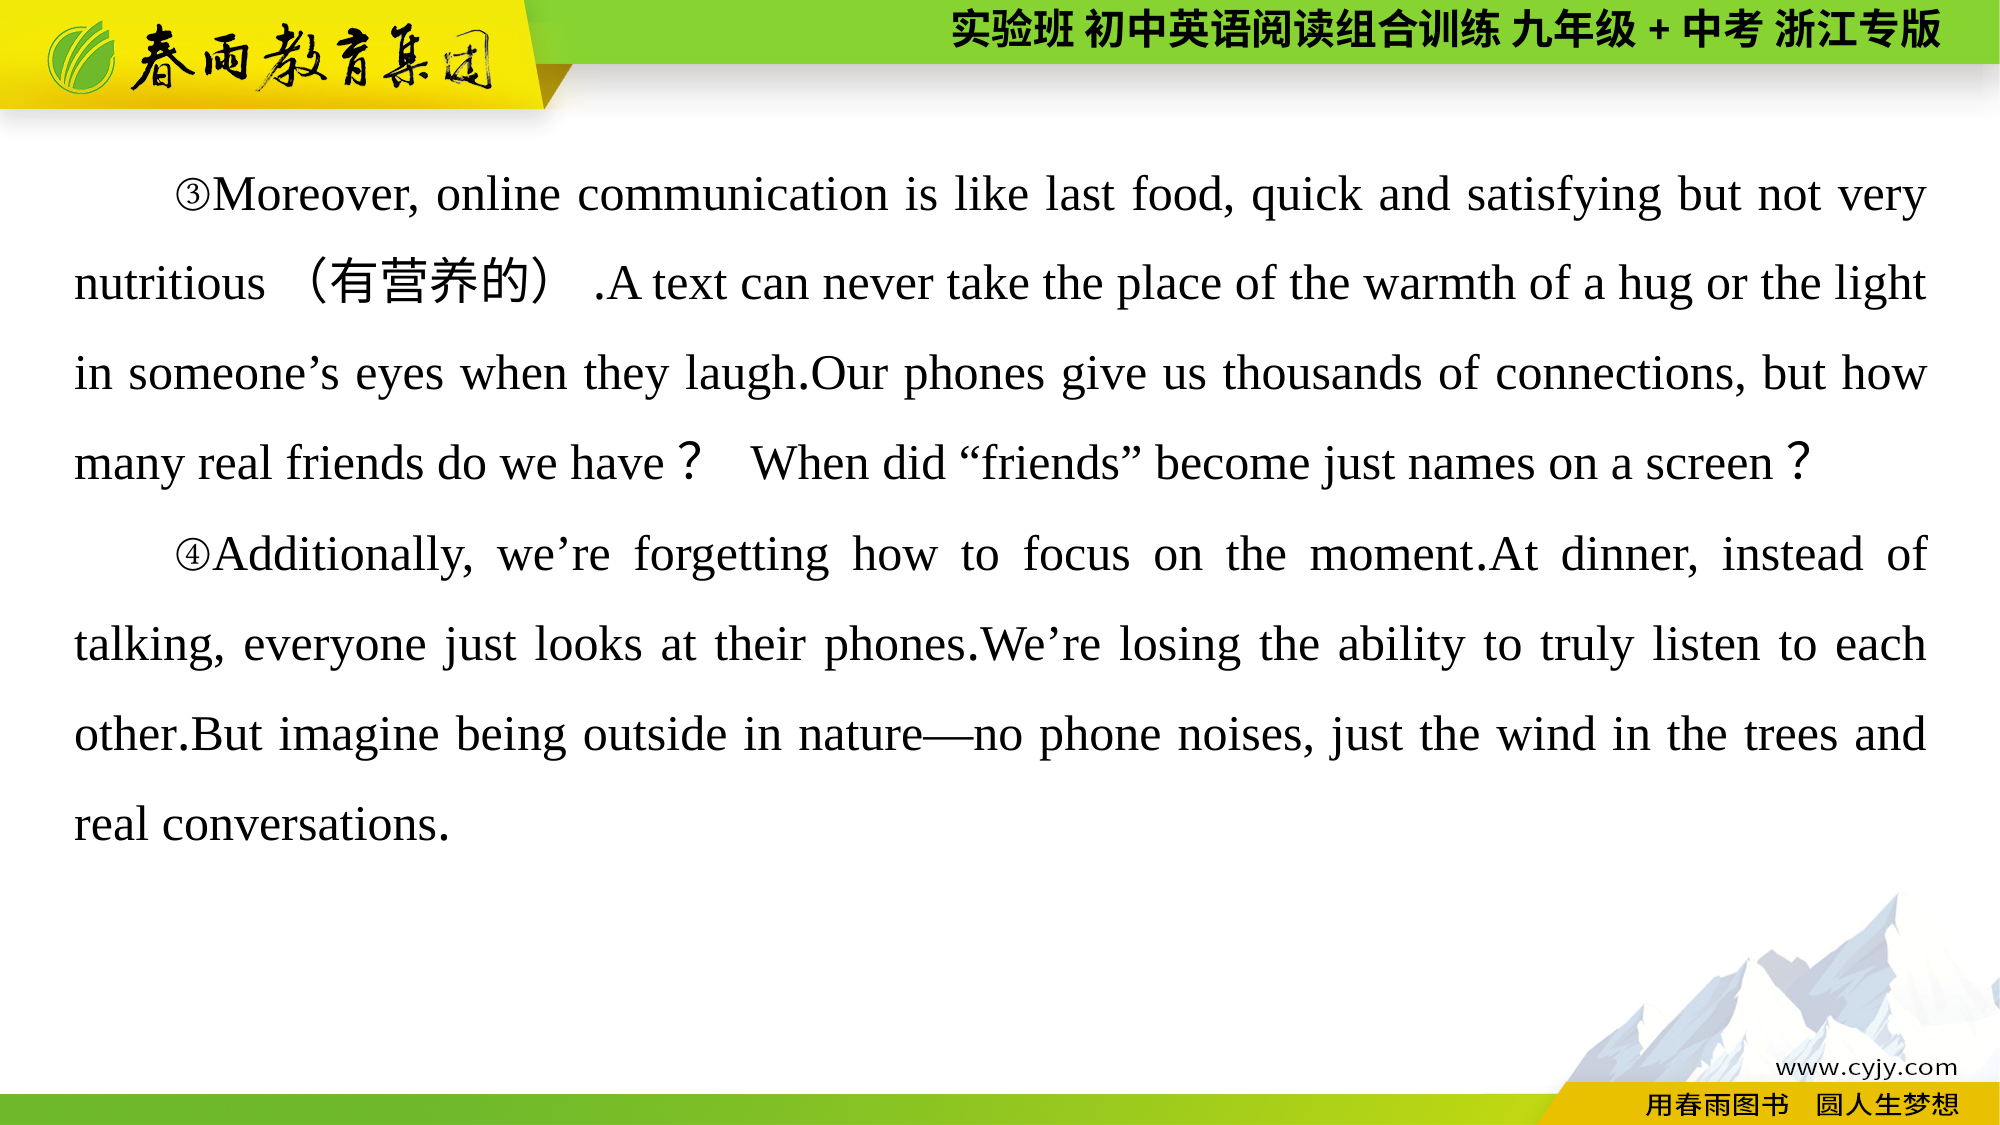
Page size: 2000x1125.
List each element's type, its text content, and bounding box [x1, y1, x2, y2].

list ③Moreover, online communication is like last food, quick and satisfying but not very nutritious（有营养的）.A text can never take the place of the warmth of a hug or the light in someone’s eyes when they laugh.Our phones give us thousands of connections, but how many real friends do we have？ When did “friends” become just names on a screen？ ④Additionally, we’re forgetting how to focus on the moment.At dinner, instead of talking, everyone just looks at their phones.We’re losing the ability to truly listen to each other.But imagine being outside in nature—no phone noises, just the wind in the trees and real conversations. [59, 122, 1944, 854]
picture [0, 0, 2000, 1125]
